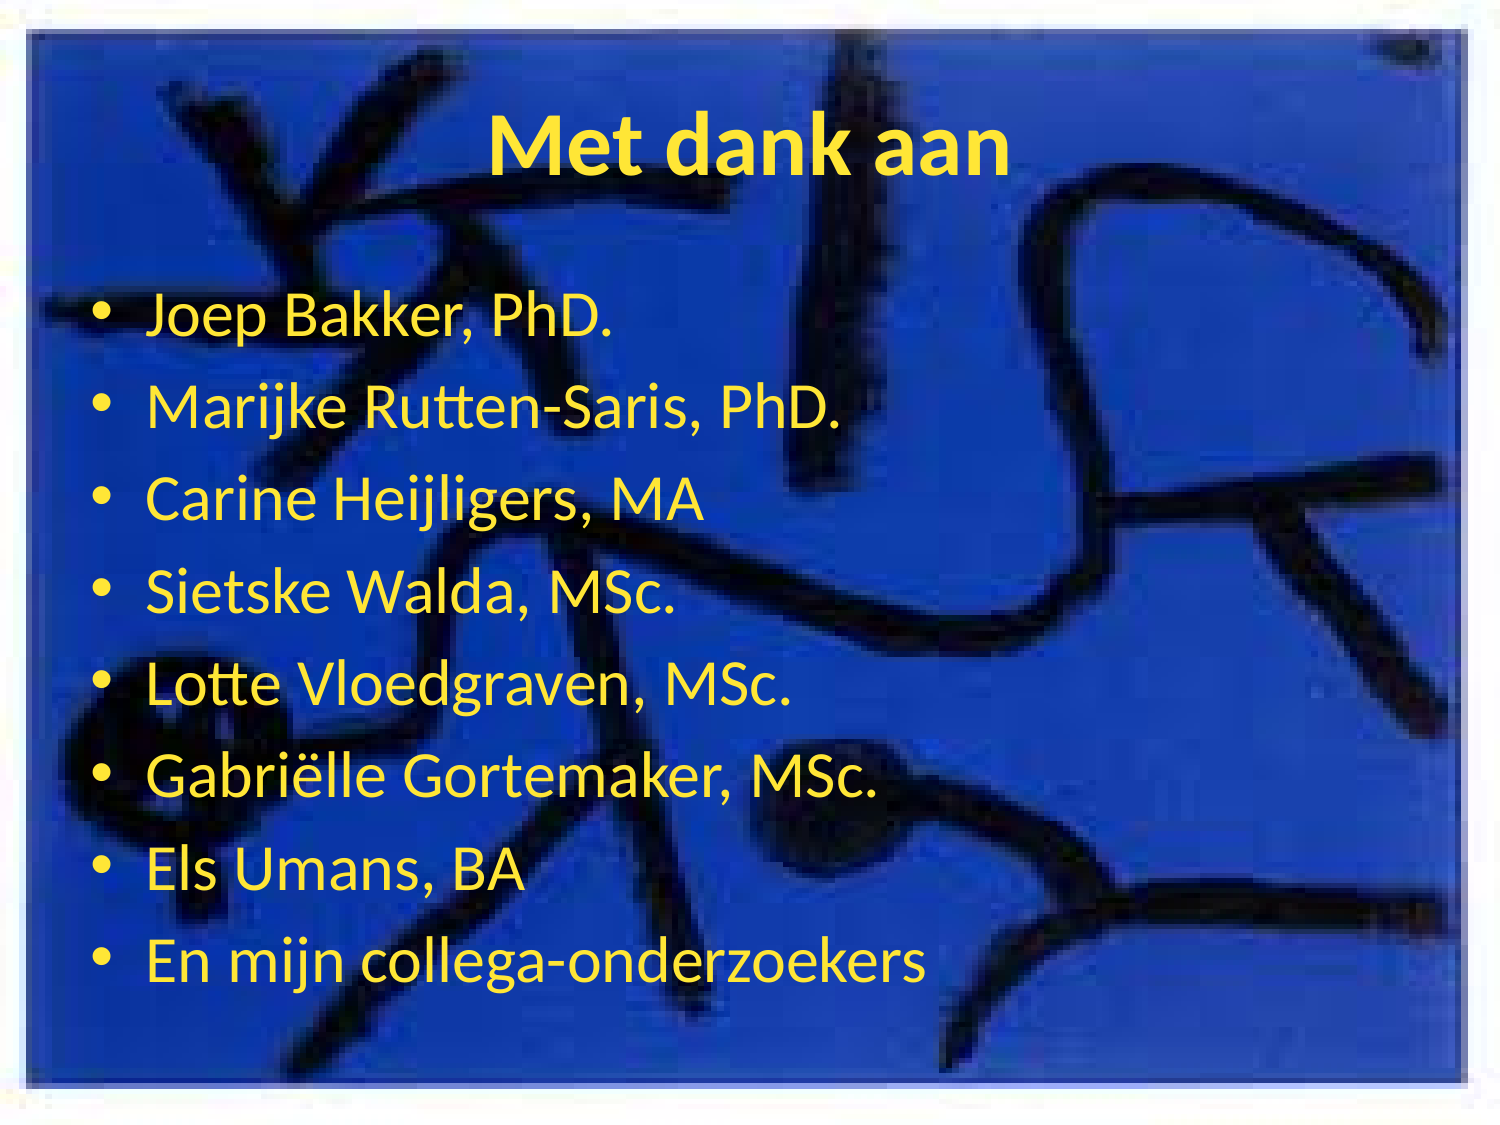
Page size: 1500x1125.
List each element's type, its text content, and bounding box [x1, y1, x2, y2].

title Met dank aan [75, 45, 1425, 233]
list Joep Bakker, PhD. Marijke Rutten-Saris, PhD. Carine Heijligers, MA Sietske Walda, MSc. Lotte Vloedgraven, MSc. Gabriëlle Gortemaker, MSc. Els Umans, BA En mijn collega-onderzoekers [75, 262, 1425, 1005]
picture [0, 0, 1500, 1125]
